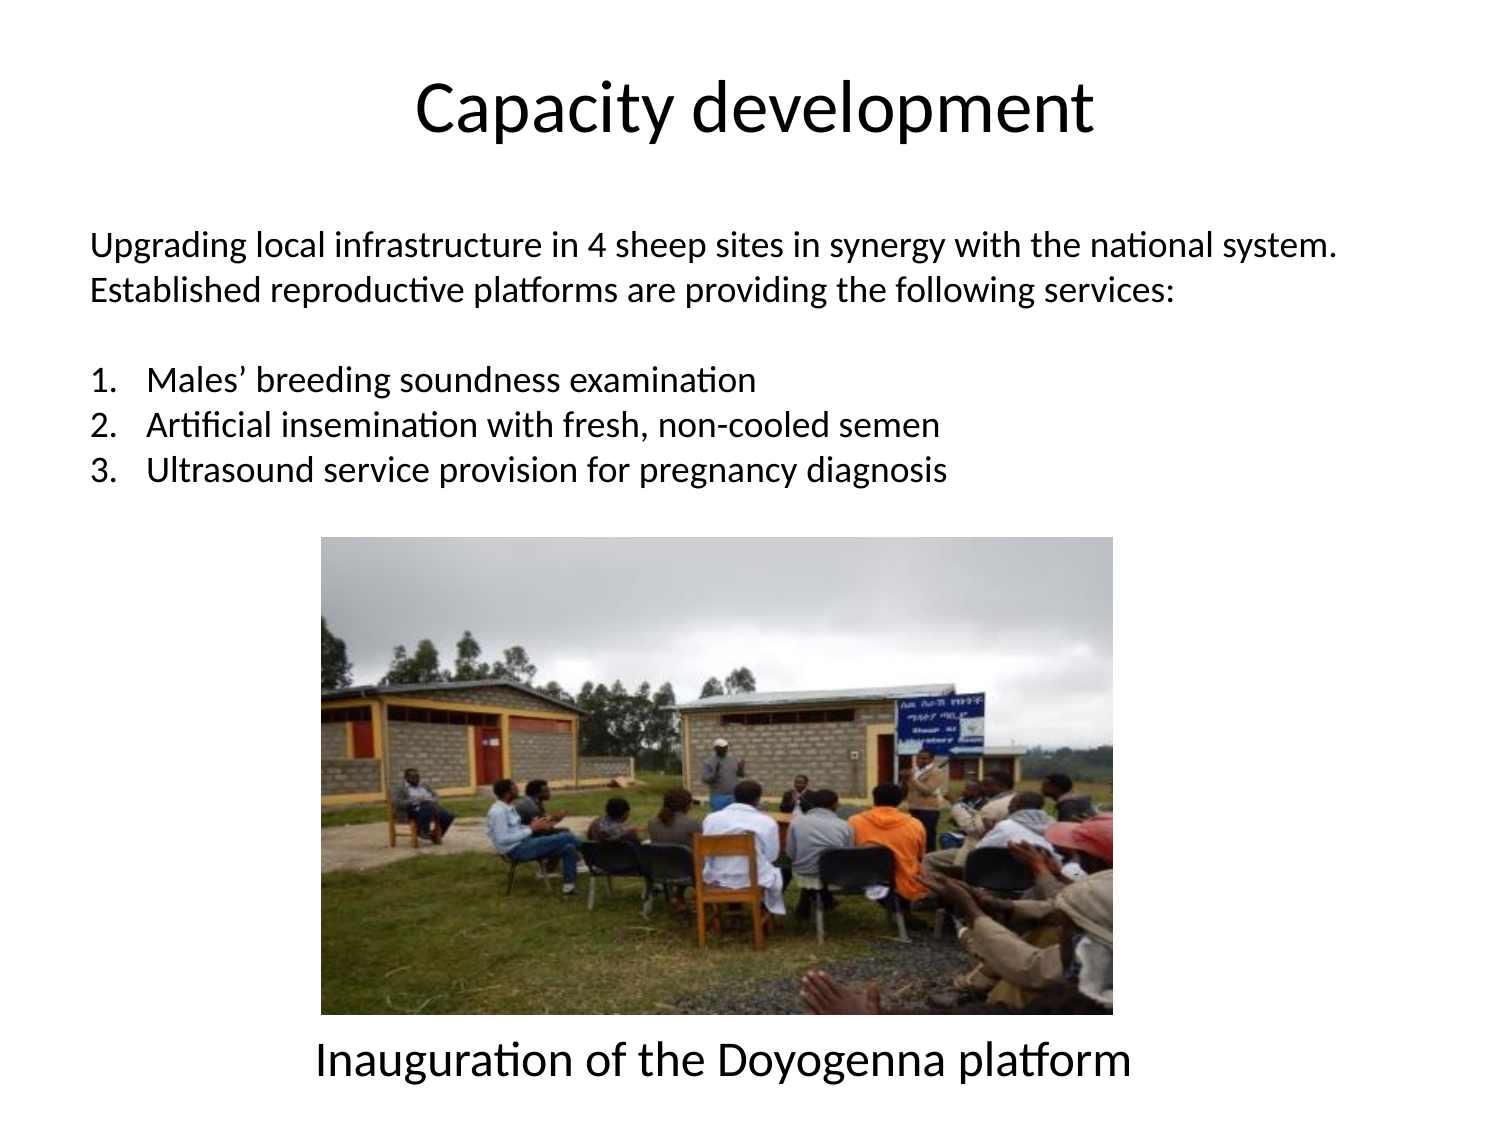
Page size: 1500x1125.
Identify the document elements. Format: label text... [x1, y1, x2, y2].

text_box Capacity development [237, 49, 1275, 155]
text_box Upgrading local infrastructure in 4 sheep sites in synergy with the national system. Established reproductive platforms are providing the following services: Males’ breeding soundness examination Artificial insemination with fresh, non-cooled semen Ultrasound service provision for pregnancy diagnosis [75, 212, 1419, 498]
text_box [299, 537, 1308, 1096]
